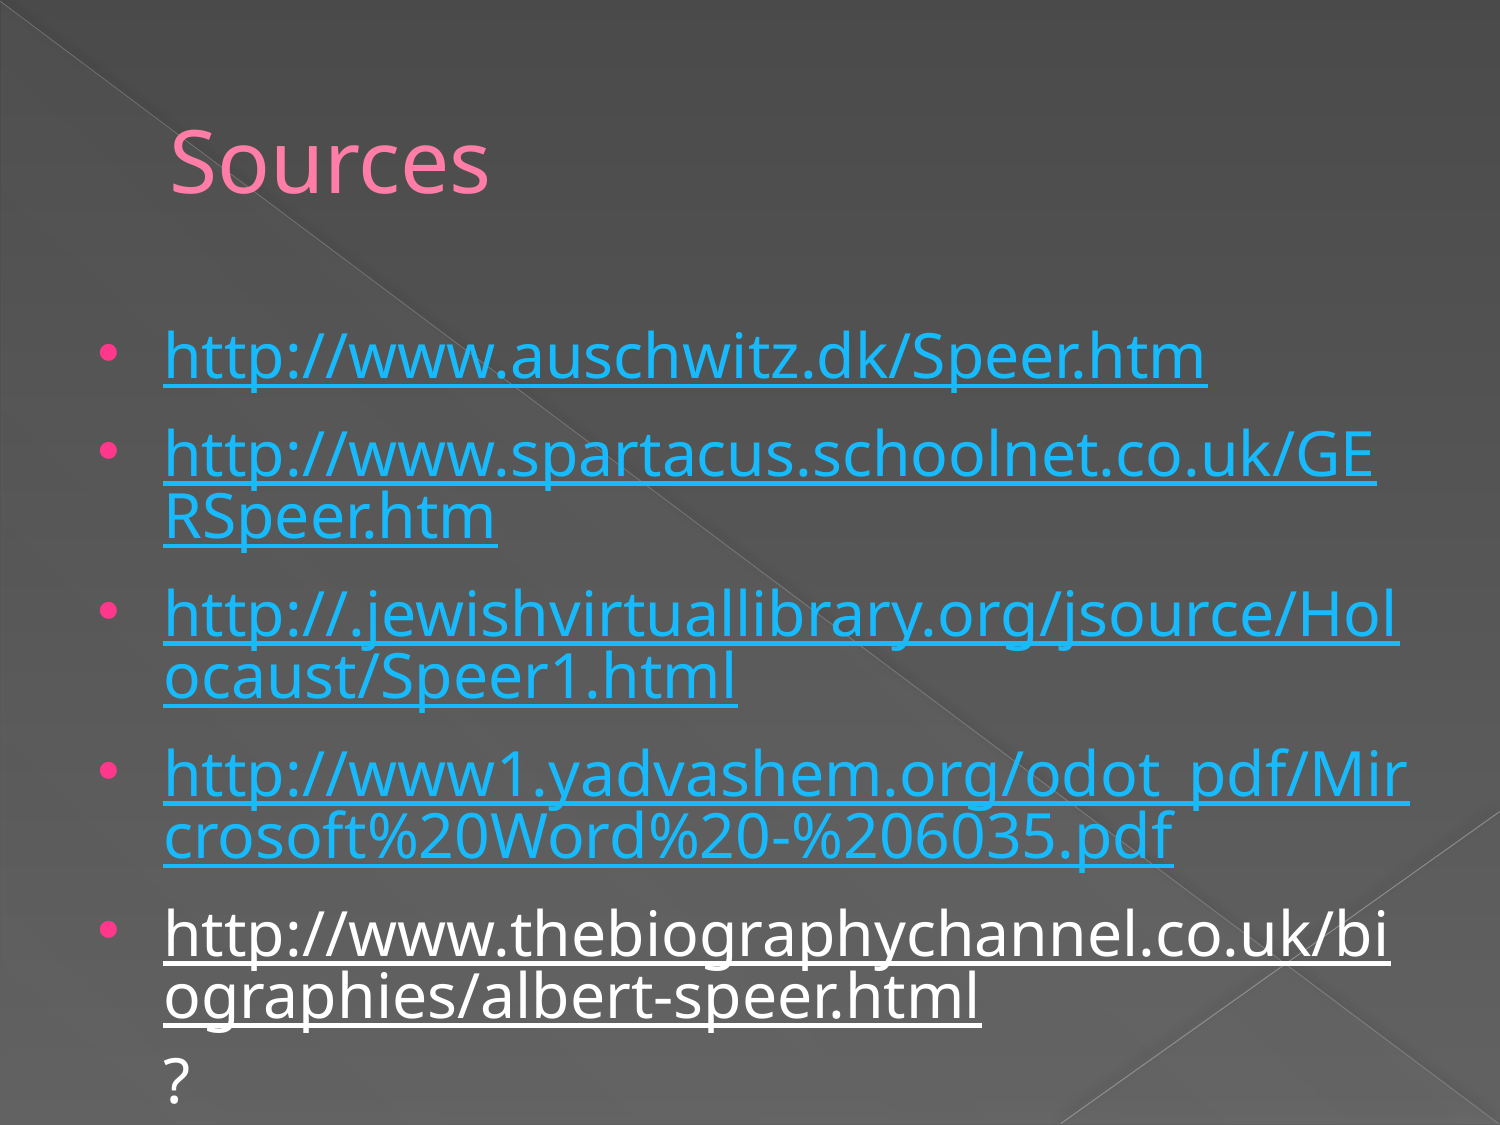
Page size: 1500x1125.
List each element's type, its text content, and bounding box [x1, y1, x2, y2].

title Sources [75, 43, 1425, 274]
list http://www.auschwitz.dk/Speer.htm http://www.spartacus.schoolnet.co.uk/GERSpeer.htm http://.jewishvirtuallibrary.org/jsource/Holocaust/Speer1.html http://www1.yadvashem.org/odot_pdf/Mircrosoft%20Word%20-%206035.pdf http://www.thebiographychannel.co.uk/biographies/albert-speer.html? [75, 308, 1425, 1059]
